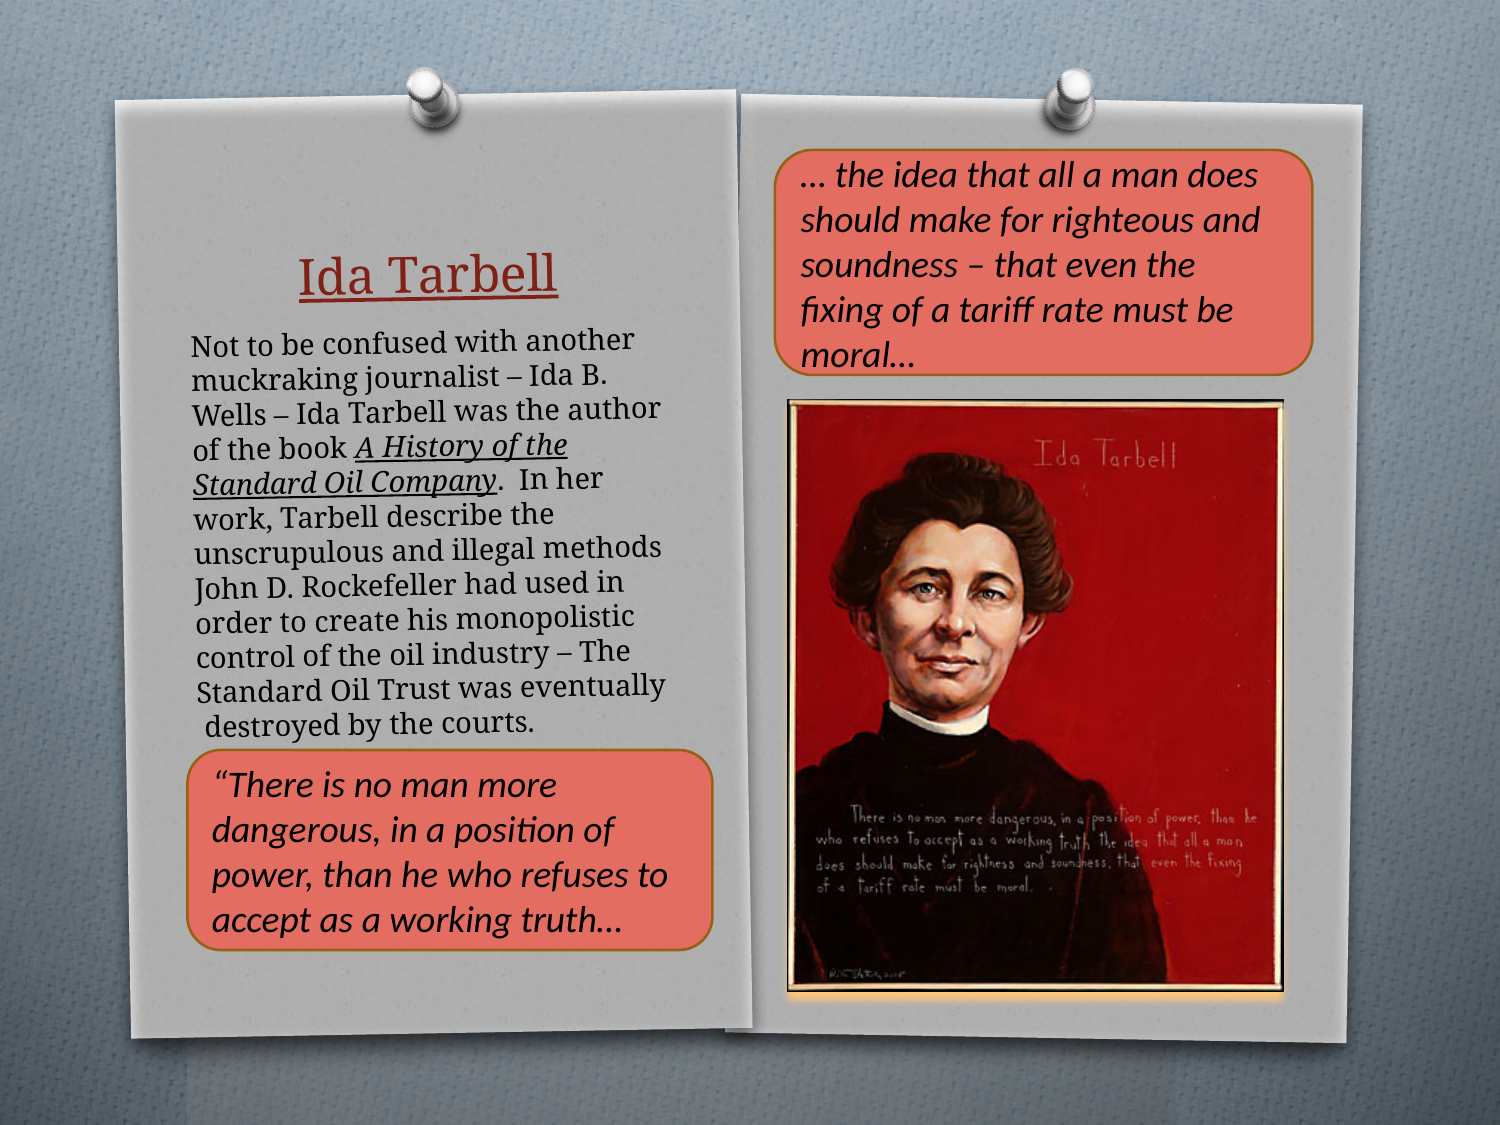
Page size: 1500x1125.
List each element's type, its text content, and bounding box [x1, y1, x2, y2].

text_box … the idea that all a man does should make for righteous and soundness – that even the fixing of a tariff rate must be moral… [773, 148, 1314, 377]
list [787, 399, 1284, 992]
title Ida Tarbell [174, 137, 681, 316]
list Not to be confused with another muckraking journalist – Ida B. Wells – Ida Tarbell was the author of the book A History of the Standard Oil Company. In her work, Tarbell describe the unscrupulous and illegal methods John D. Rockefeller had used in order to create his monopolistic control of the oil industry – The Standard Oil Trust was eventually destroyed by the courts. [174, 312, 683, 761]
picture [1016, 41, 1138, 148]
picture [375, 33, 497, 141]
text_box “There is no man more dangerous, in a position of power, than he who refuses to accept as a working truth… [186, 748, 714, 952]
